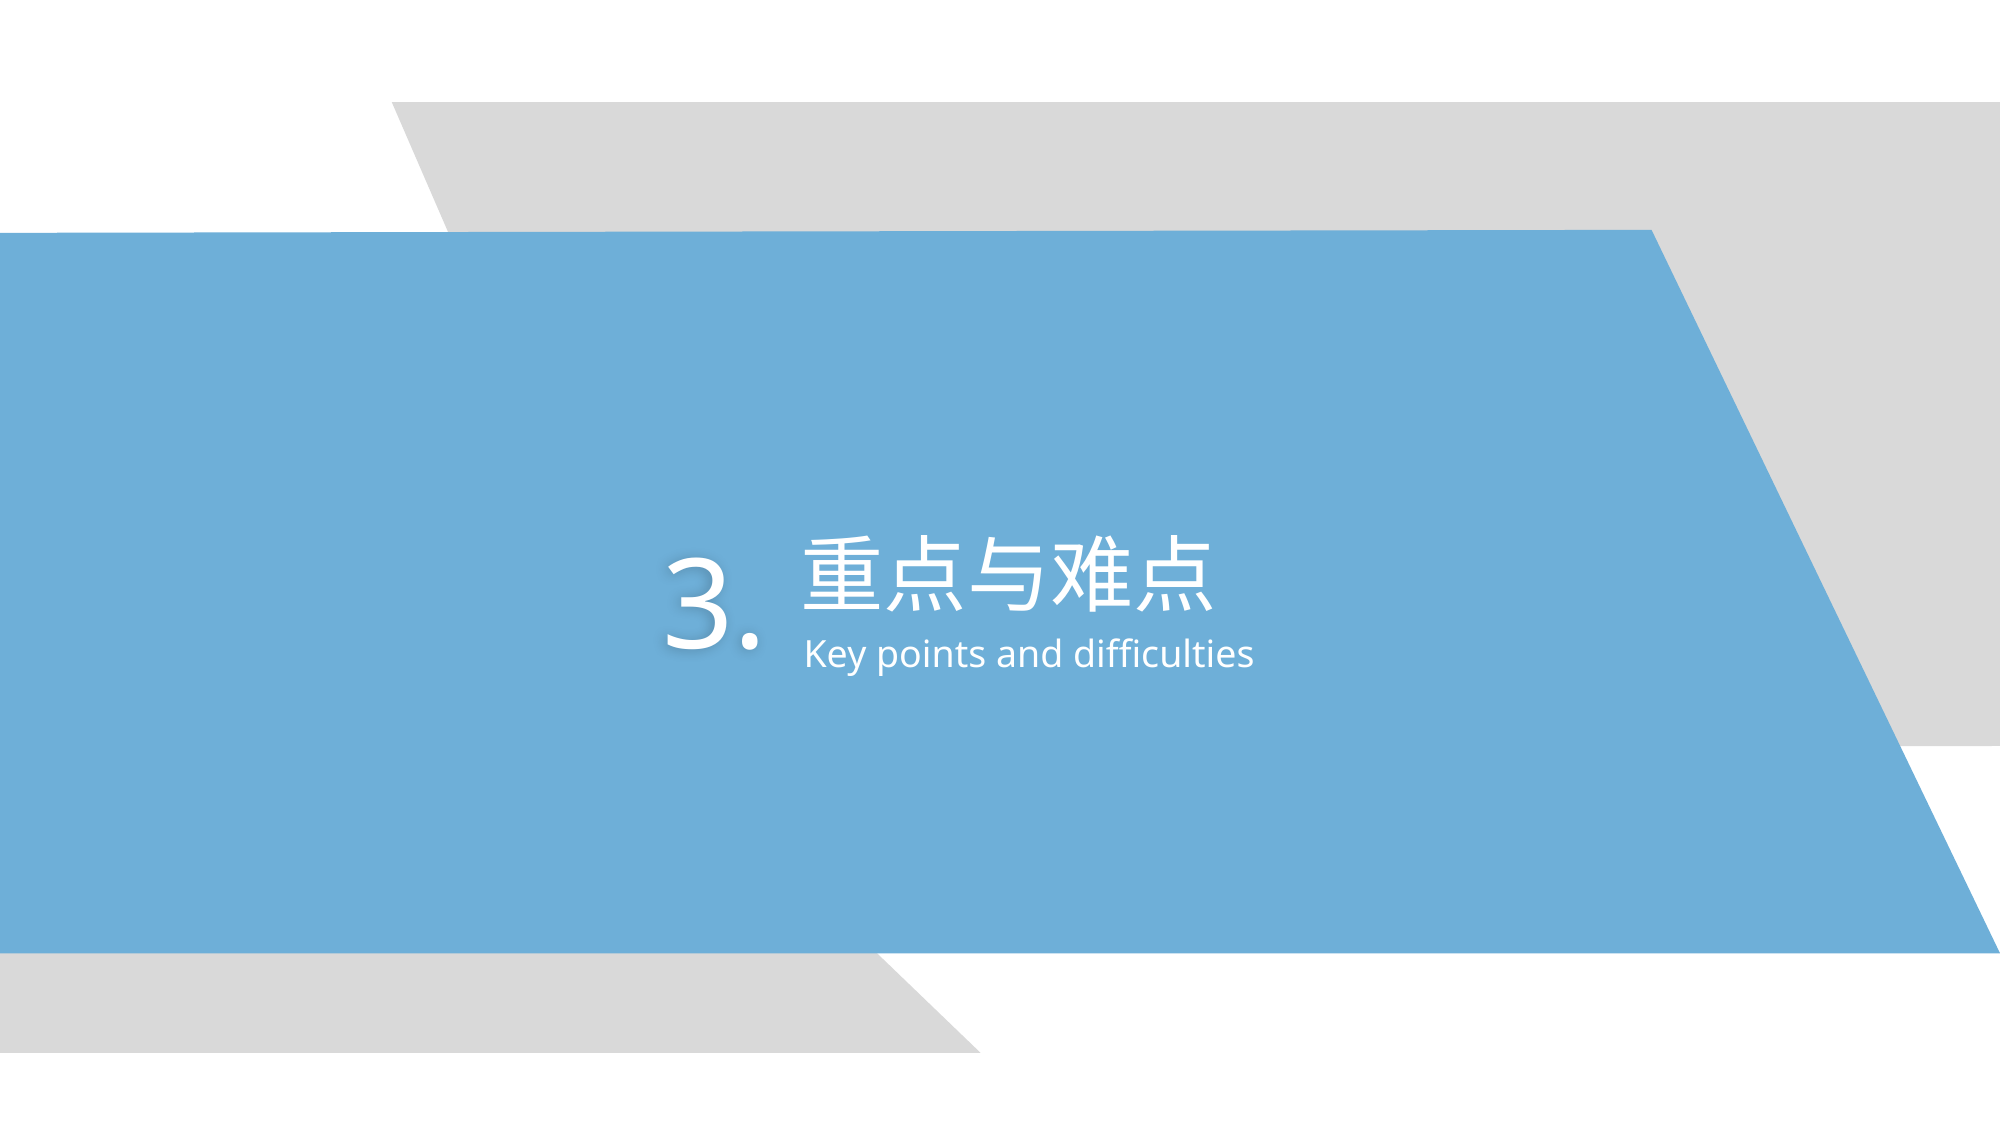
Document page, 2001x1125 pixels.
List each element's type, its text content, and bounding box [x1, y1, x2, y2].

text_box 重点与难点 [786, 514, 1244, 622]
text_box Key points and difficulties [788, 622, 1296, 683]
text_box 3. [647, 516, 786, 682]
